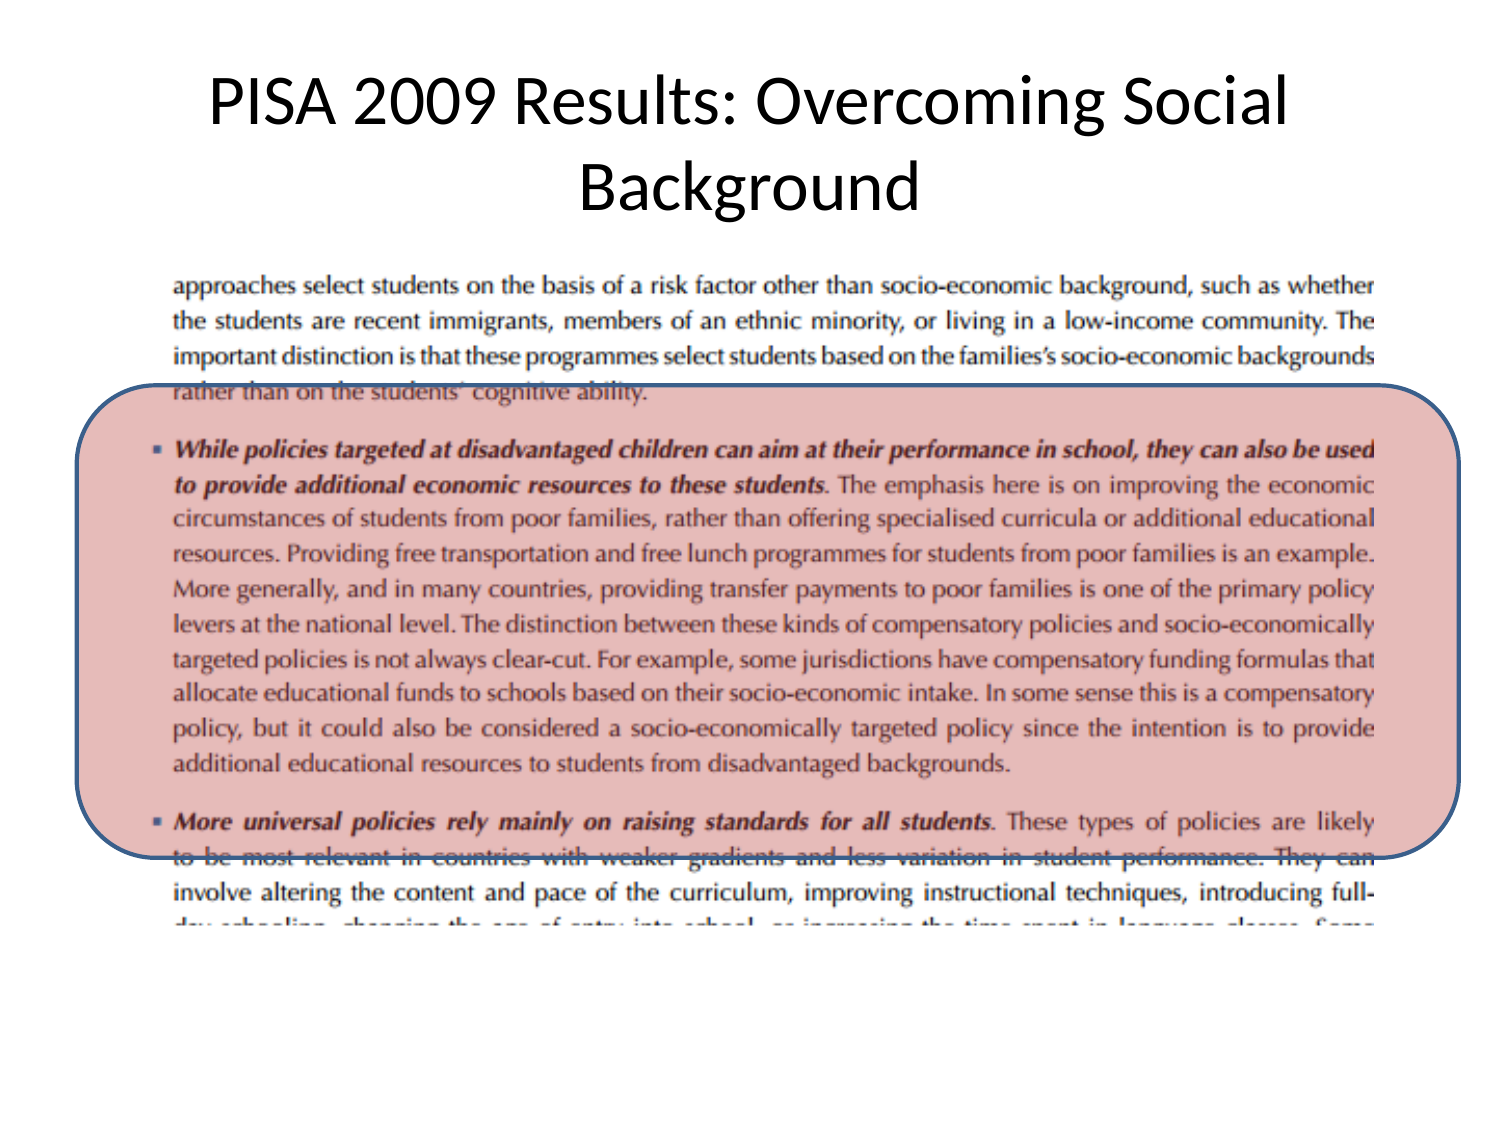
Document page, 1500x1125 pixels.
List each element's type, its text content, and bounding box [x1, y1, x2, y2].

title PISA 2009 Results: Overcoming Social Background [75, 45, 1425, 233]
text_box [74, 411, 94, 832]
text_box [1378, 383, 1461, 860]
picture [100, 266, 1375, 929]
